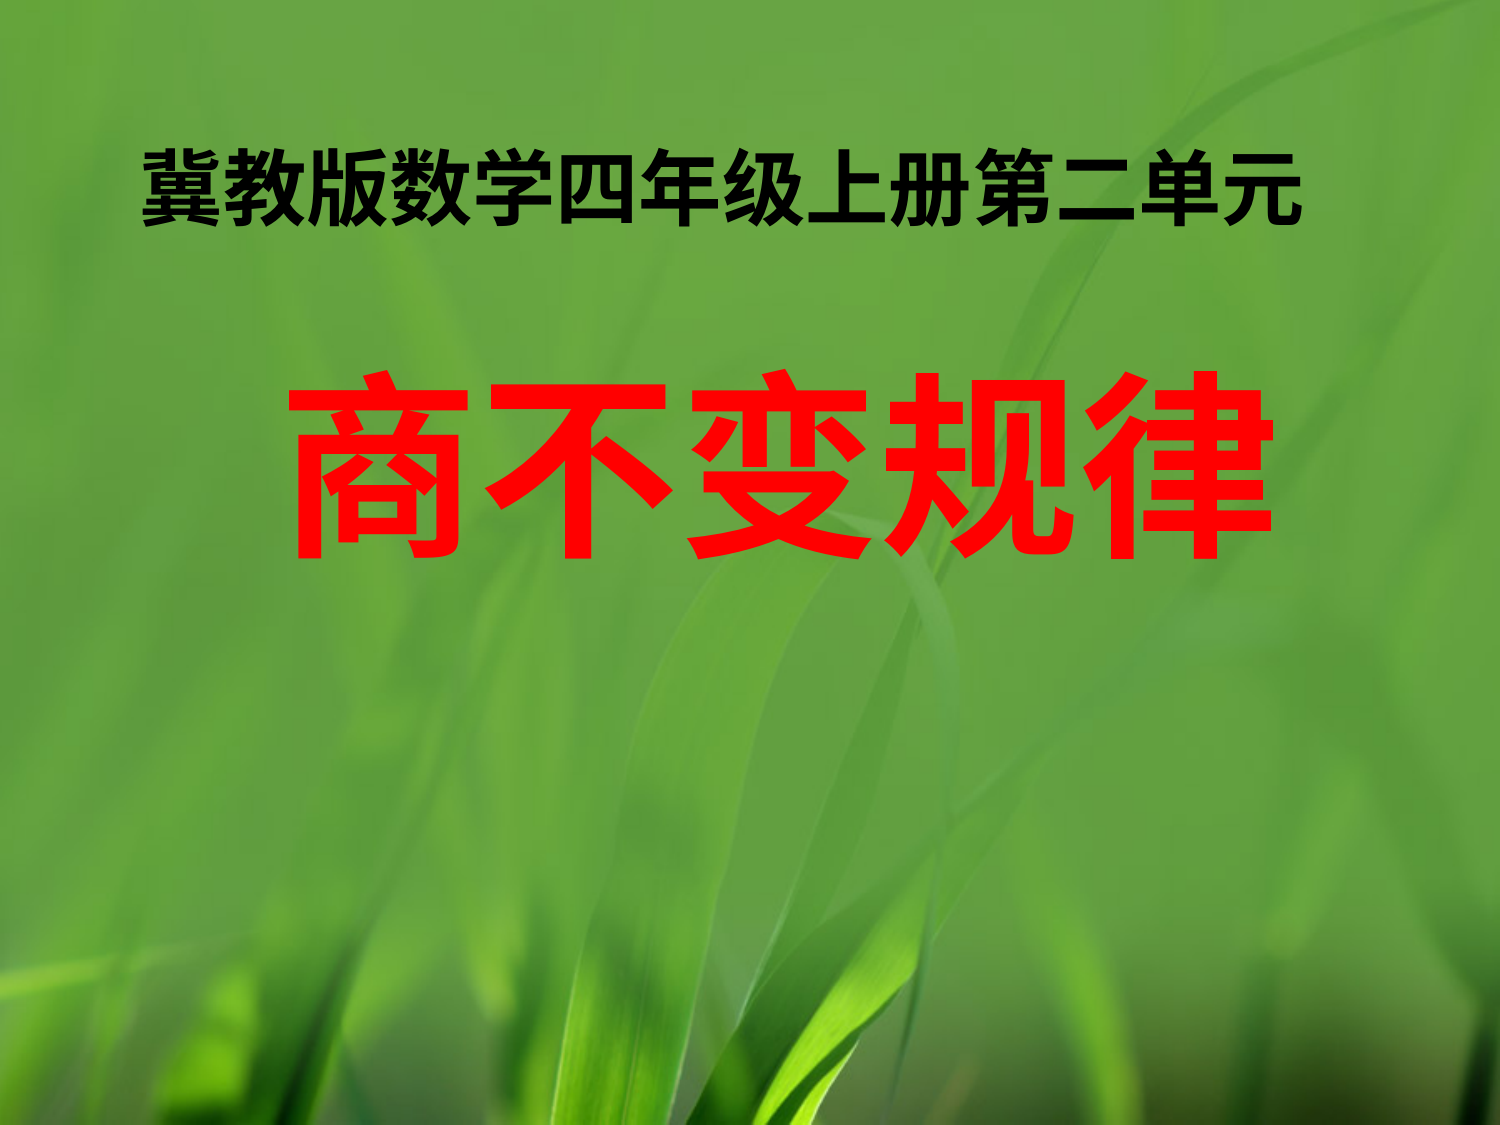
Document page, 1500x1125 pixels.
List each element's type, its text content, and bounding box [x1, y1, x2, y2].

picture [0, 0, 1500, 1125]
text_box 冀教版数学四年级上册第二单元 [124, 128, 1368, 244]
text_box 商不变规律 [199, 333, 1359, 589]
